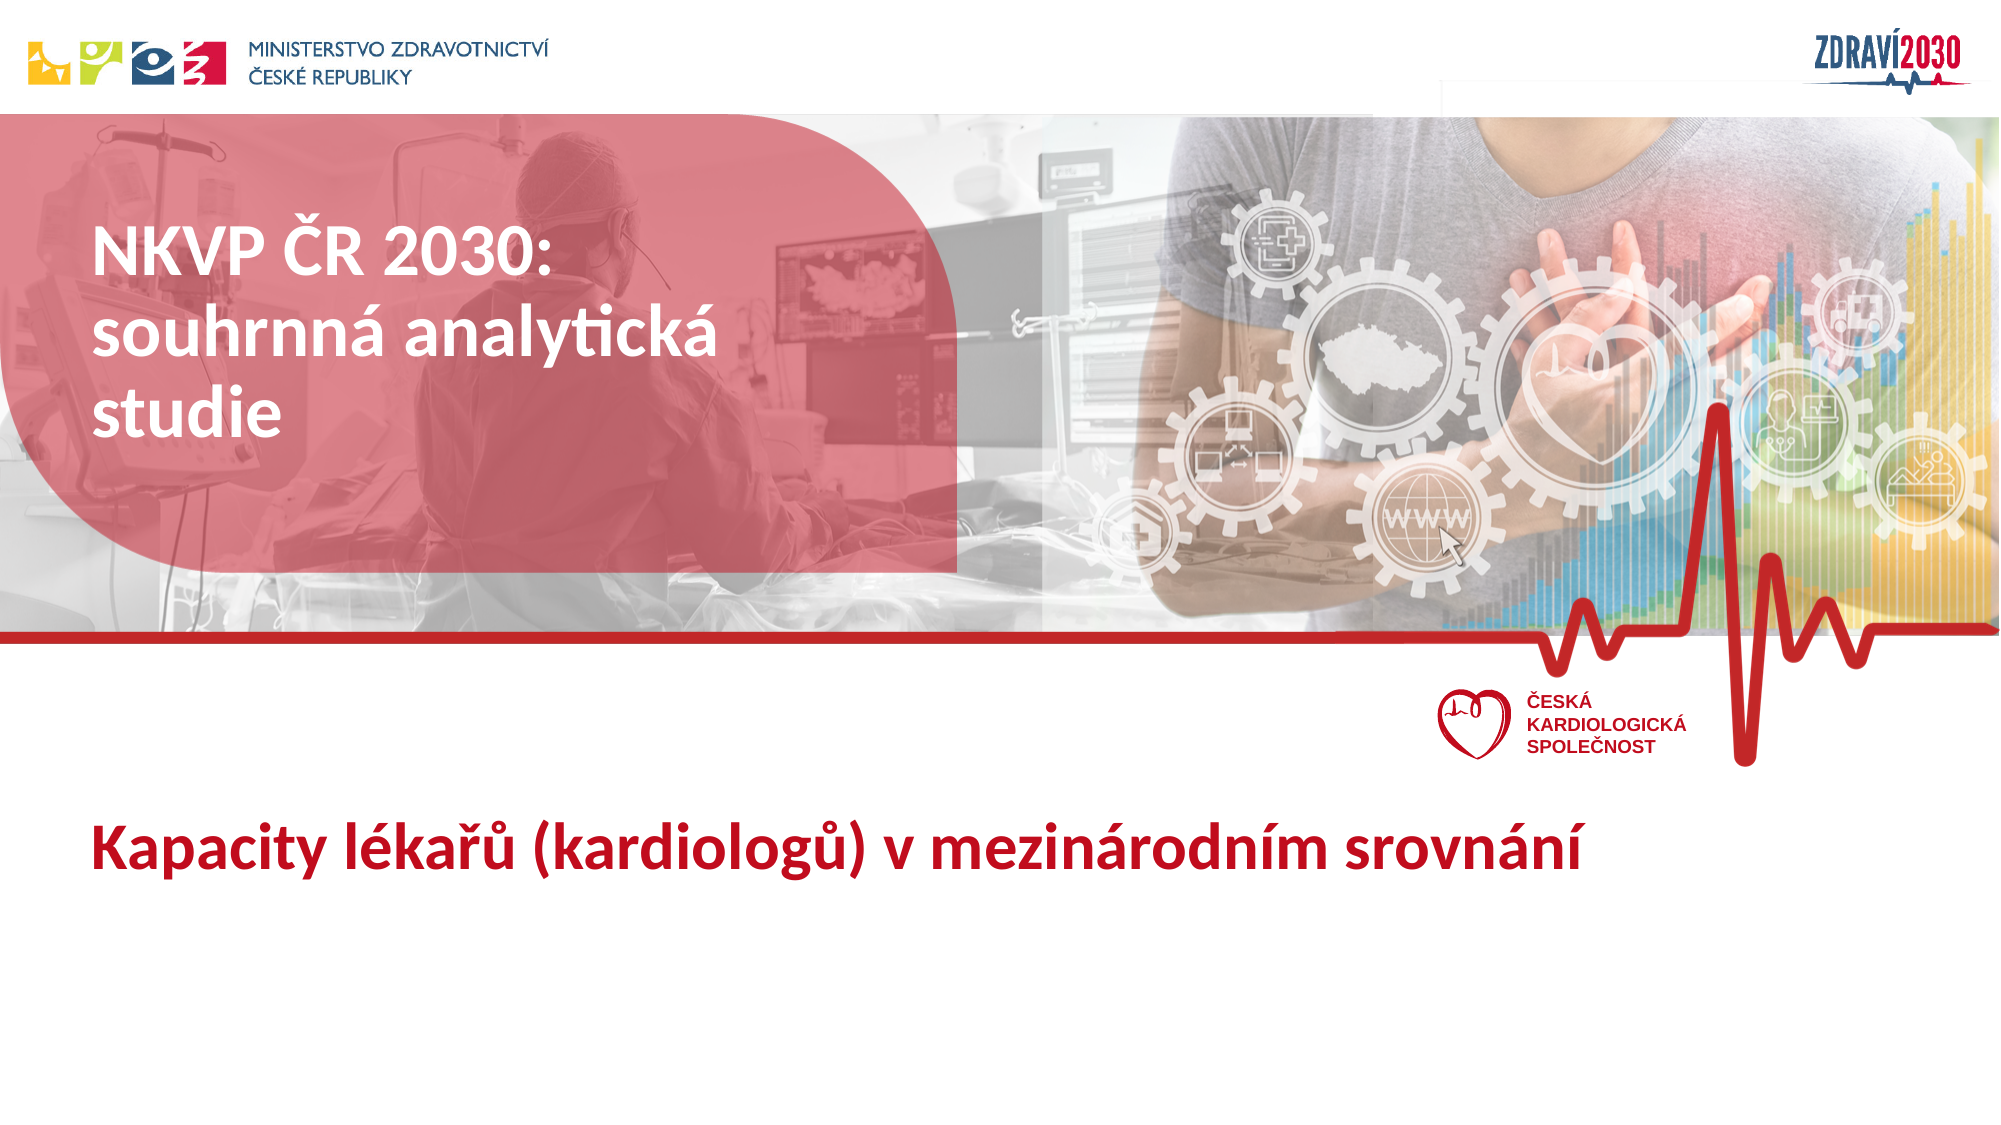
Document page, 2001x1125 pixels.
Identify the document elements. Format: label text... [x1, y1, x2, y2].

list Kapacity lékařů (kardiologů) v mezinárodním srovnání [76, 809, 1901, 887]
picture [0, 28, 2000, 767]
title NKVP ČR 2030: souhrnná analytická studie [76, 124, 986, 541]
